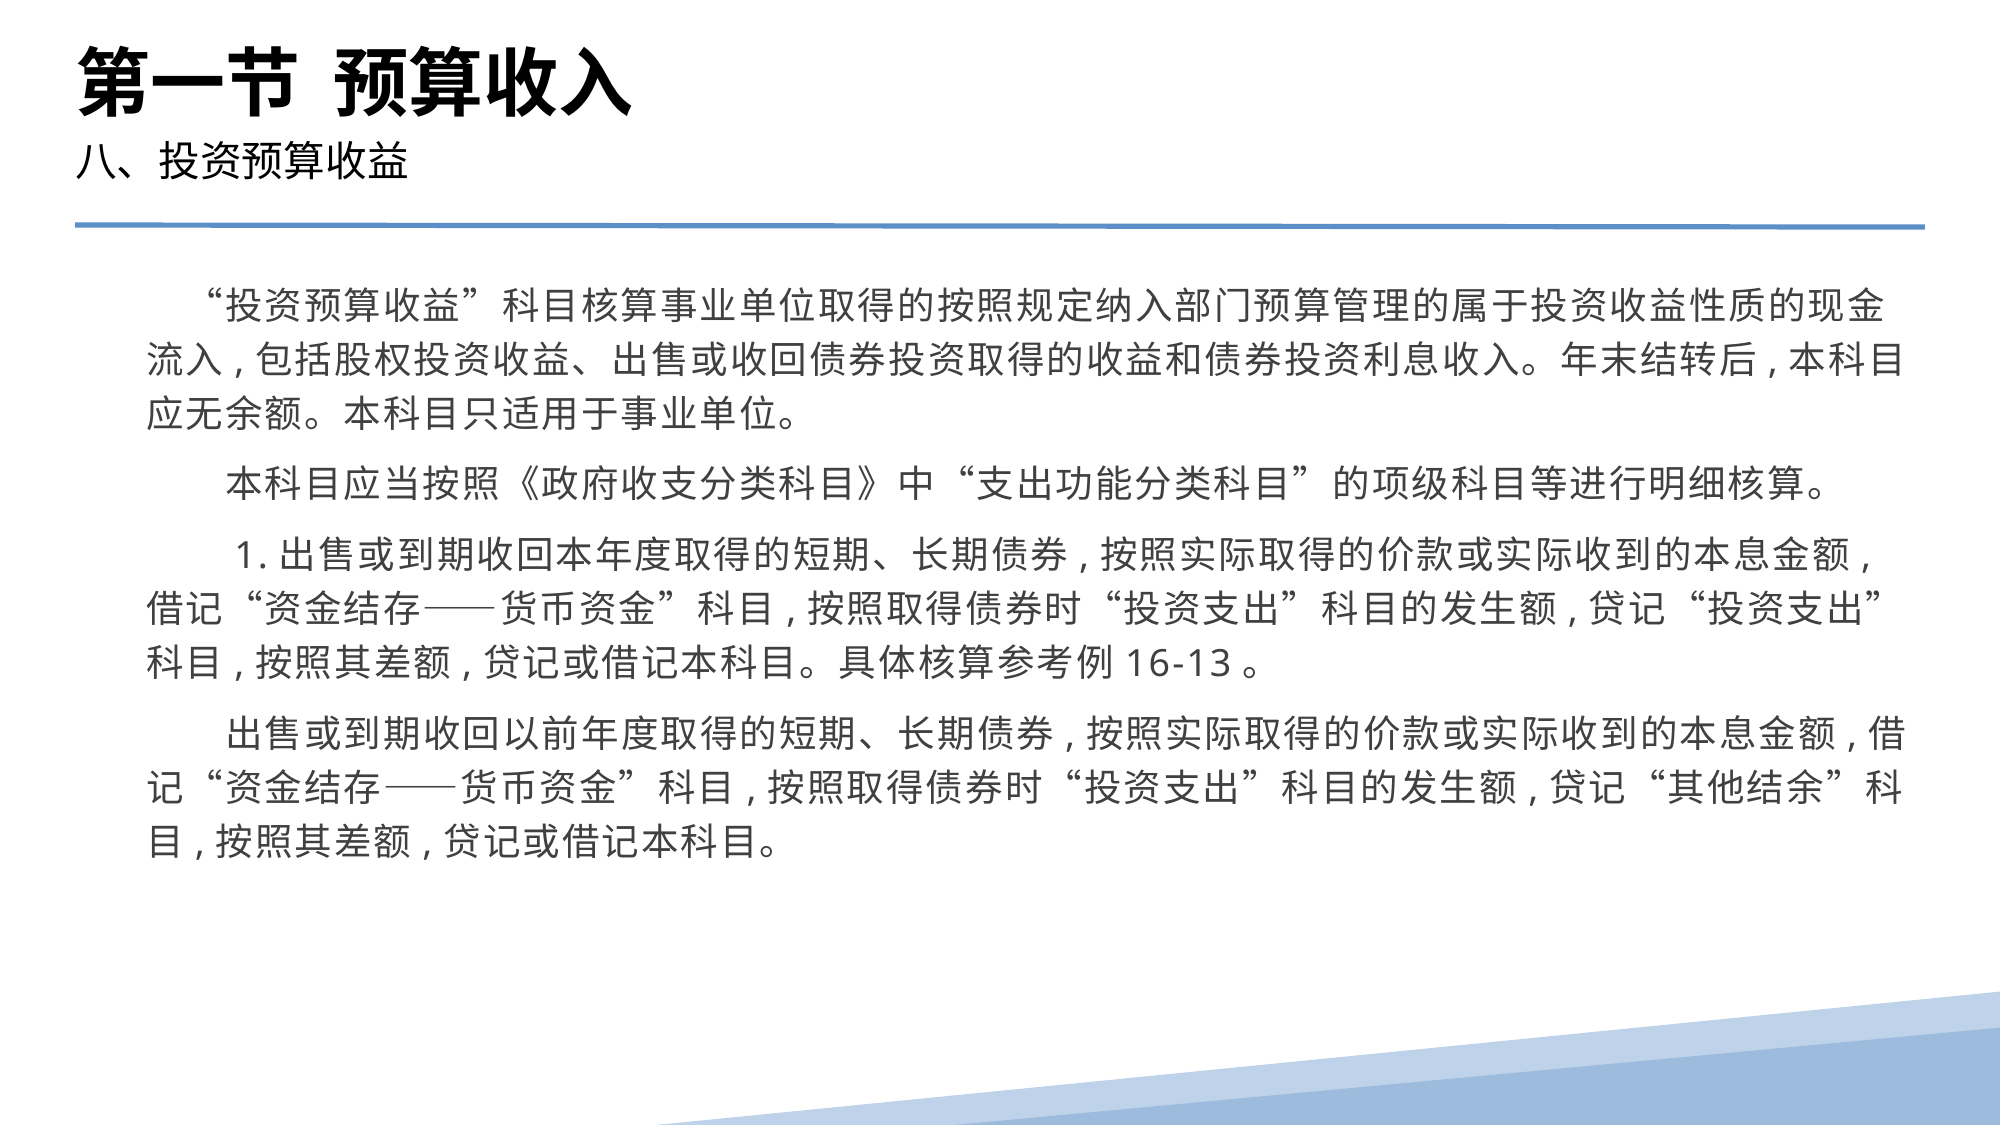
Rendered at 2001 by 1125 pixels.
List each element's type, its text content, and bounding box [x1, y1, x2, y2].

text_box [74, 224, 1925, 228]
text_box “投资预算收益”科目核算事业单位取得的按照规定纳入部门预算管理的属于投资收益性质的现金流入,包括股权投资收益、出售或收回债券投资取得的收益和债券投资利息收入。年末结转后,本科目应无余额。本科目只适用于事业单位。 本科目应当按照《政府收支分类科目》中“支出功能分类科目”的项级科目等进行明细核算。 1.出售或到期收回本年度取得的短期、长期债券,按照实际取得的价款或实际收到的本息金额,借记“资金结存——货币资金”科目,按照取得债券时“投资支出”科目的发生额,贷记“投资支出”科目,按照其差额,贷记或借记本科目。具体核算参考例16-13。 出售或到期收回以前年度取得的短期、长期债券,按照实际取得的价款或实际收到的本息金额,借记“资金结存——货币资金”科目,按照取得债券时“投资支出”科目的发生额,贷记“其他结余”科目,按照其差额,贷记或借记本科目。 [135, 239, 1925, 967]
text_box 八、投资预算收益 [75, 124, 1925, 200]
text_box 第一节 预算收入 [75, 24, 1925, 124]
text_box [656, 991, 2000, 1125]
